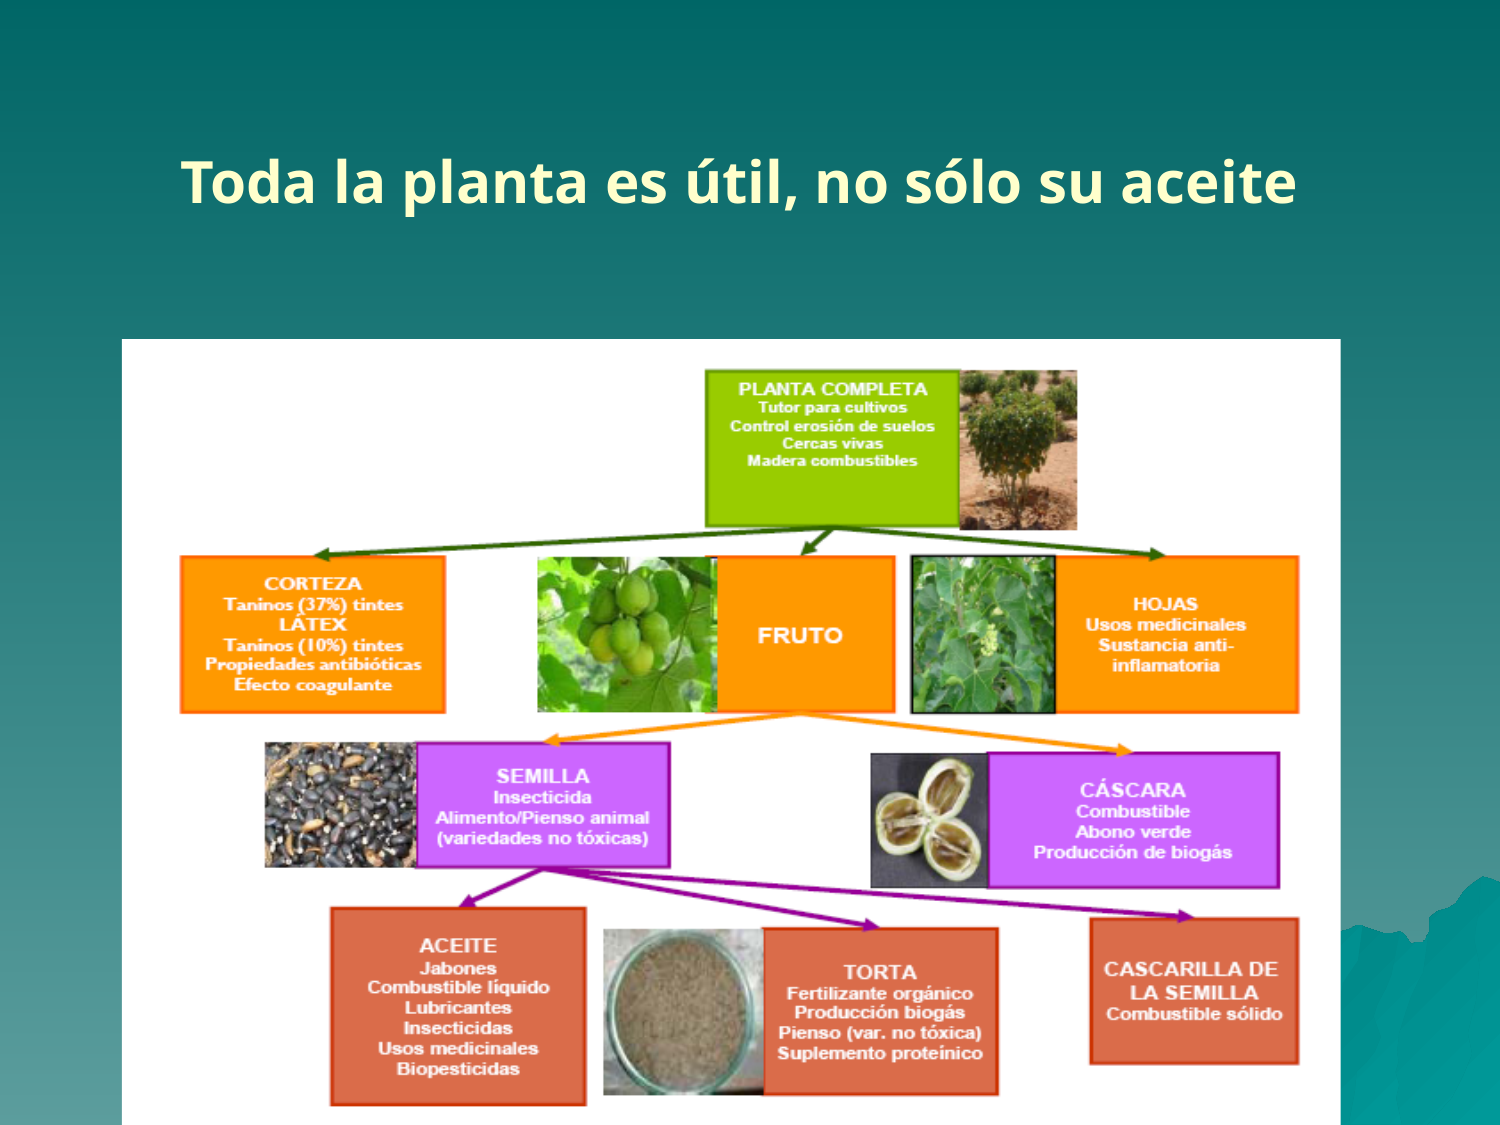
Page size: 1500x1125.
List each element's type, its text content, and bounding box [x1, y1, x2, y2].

picture [121, 339, 1341, 1125]
list Toda la planta es útil, no sólo su aceite [135, 136, 1344, 197]
